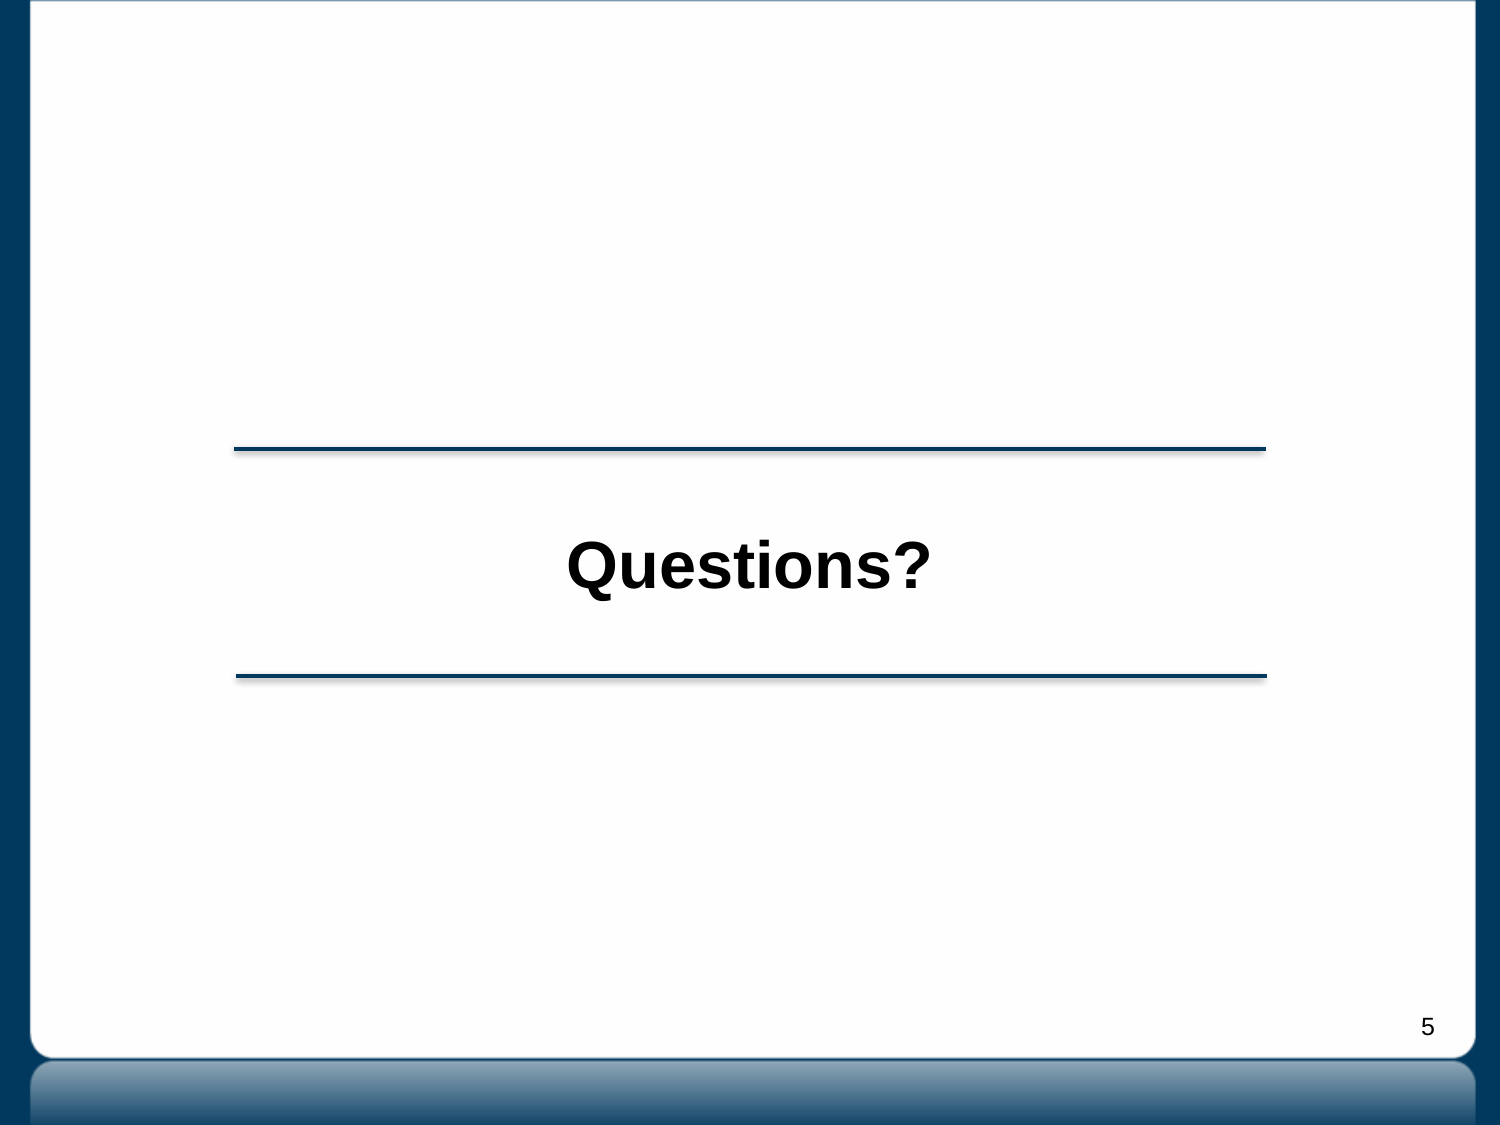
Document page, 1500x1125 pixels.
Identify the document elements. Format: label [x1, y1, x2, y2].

text_box [212, 448, 1288, 677]
picture [0, 0, 1500, 1125]
